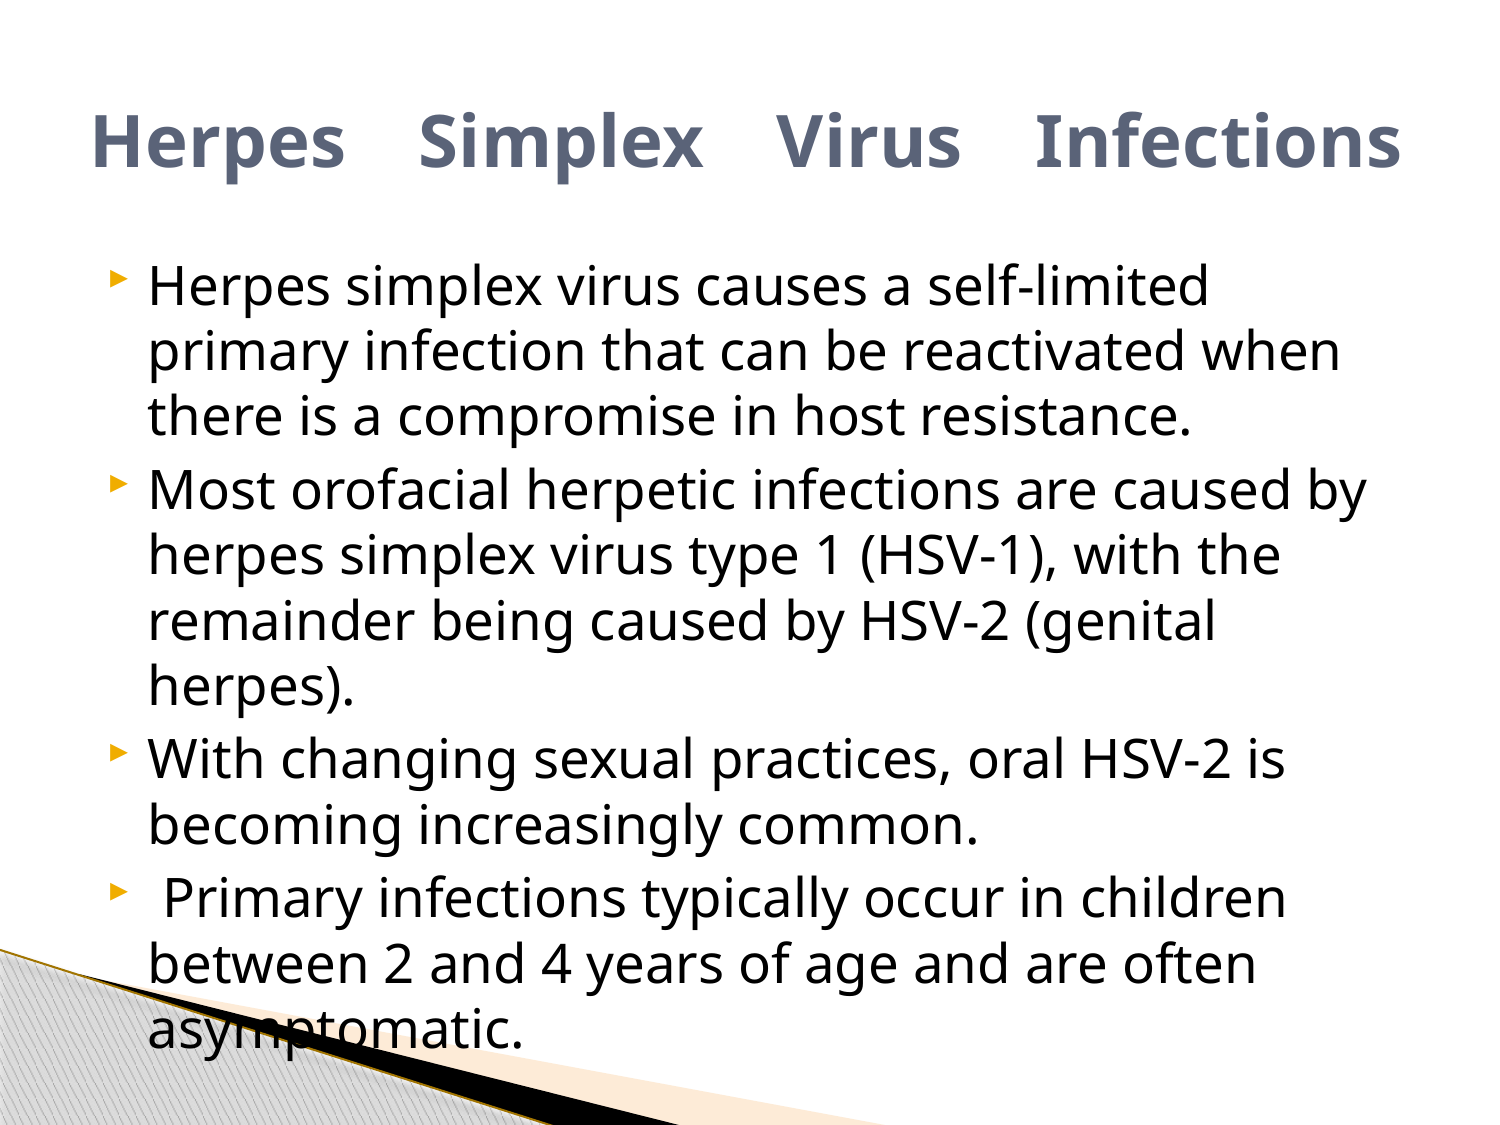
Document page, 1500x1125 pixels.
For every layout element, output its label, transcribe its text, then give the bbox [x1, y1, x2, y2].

list Herpes simplex virus causes a self-limited primary infection that can be reactivated when there is a compromise in host resistance. Most orofacial herpetic infections are caused by herpes simplex virus type 1 (HSV-1), with the remainder being caused by HSV-2 (genital herpes). With changing sexual practices, oral HSV-2 is becoming increasingly common. Primary infections typically occur in children between 2 and 4 years of age and are often asymptomatic. [75, 243, 1425, 1075]
title Herpes Simplex Virus Infections [75, 45, 1425, 233]
